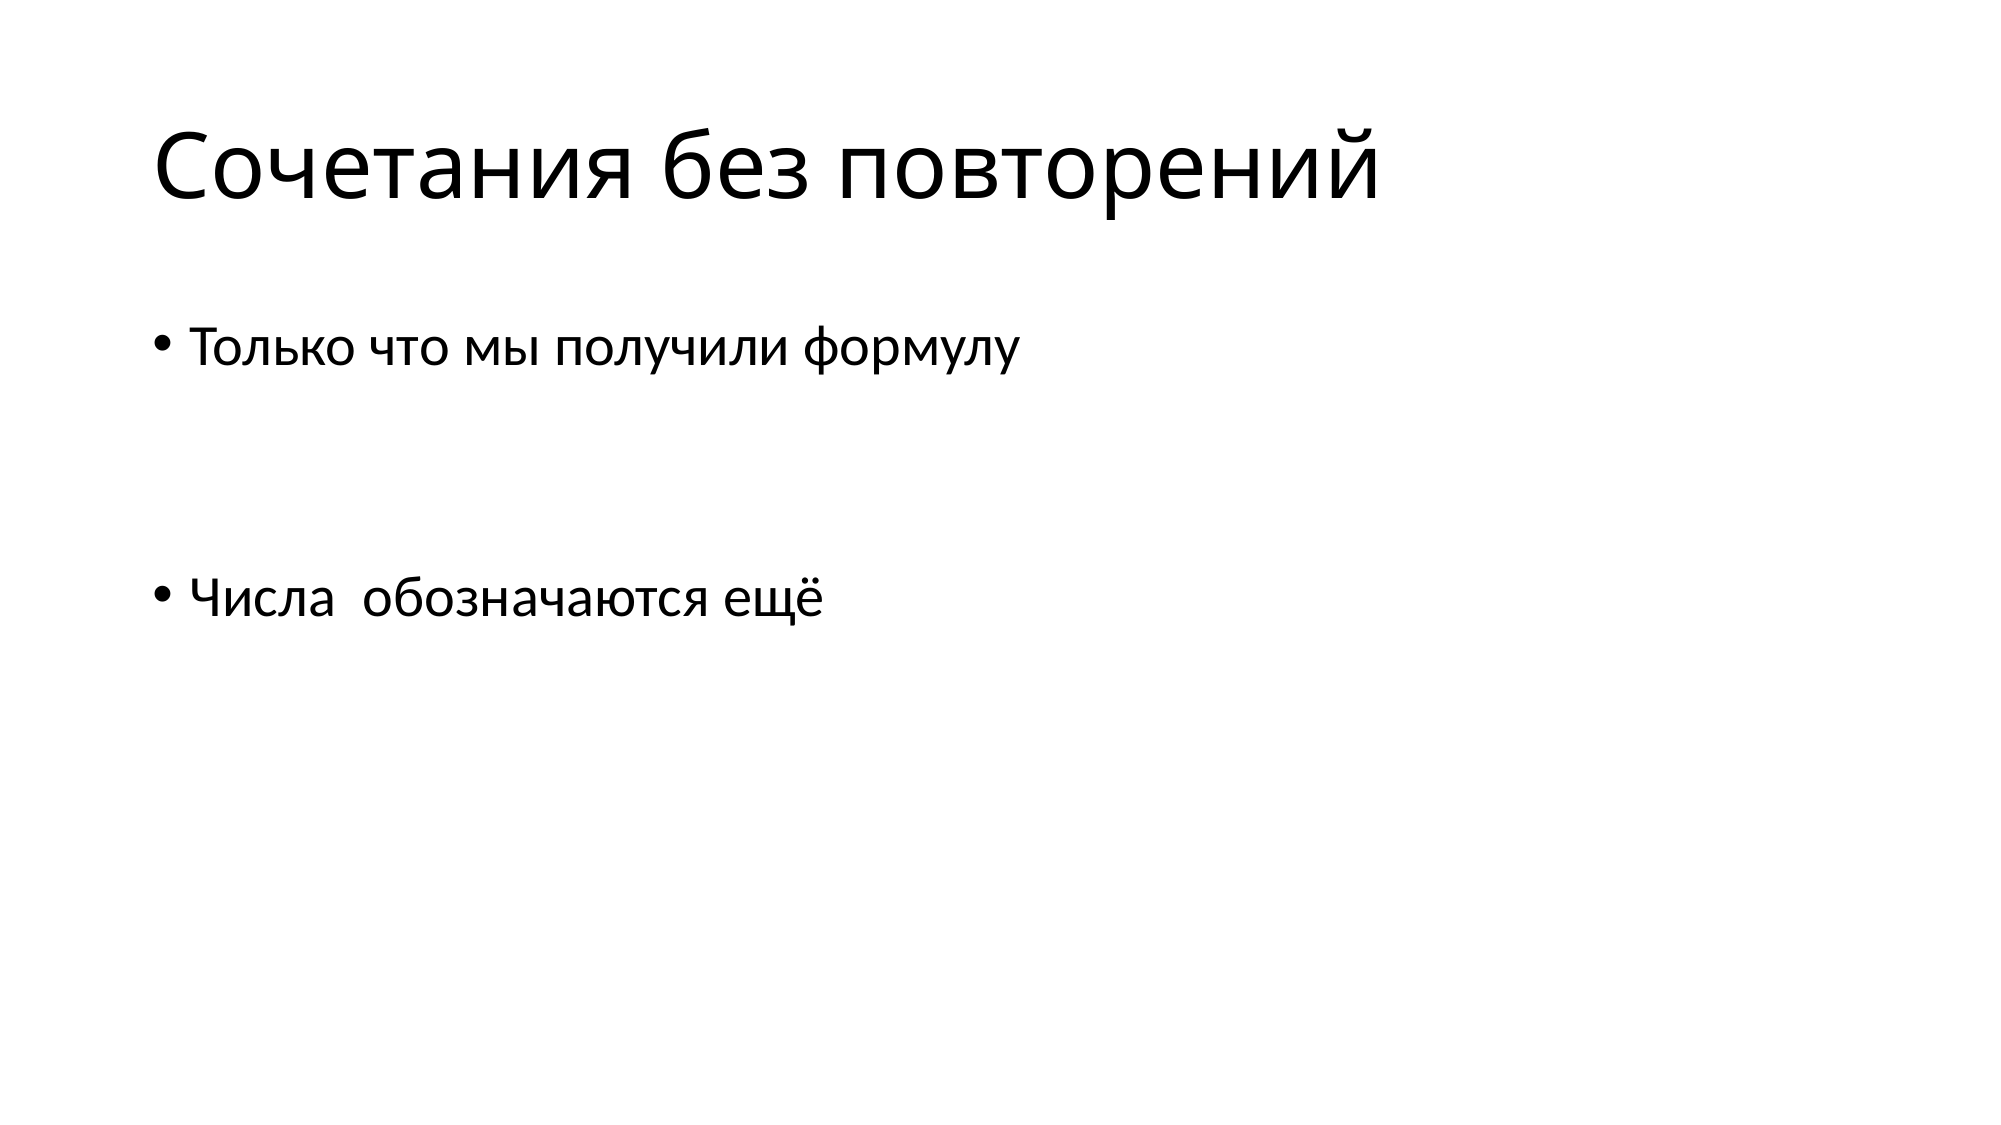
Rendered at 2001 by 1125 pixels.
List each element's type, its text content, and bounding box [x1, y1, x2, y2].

title Сочетания без повторений [137, 59, 1863, 278]
